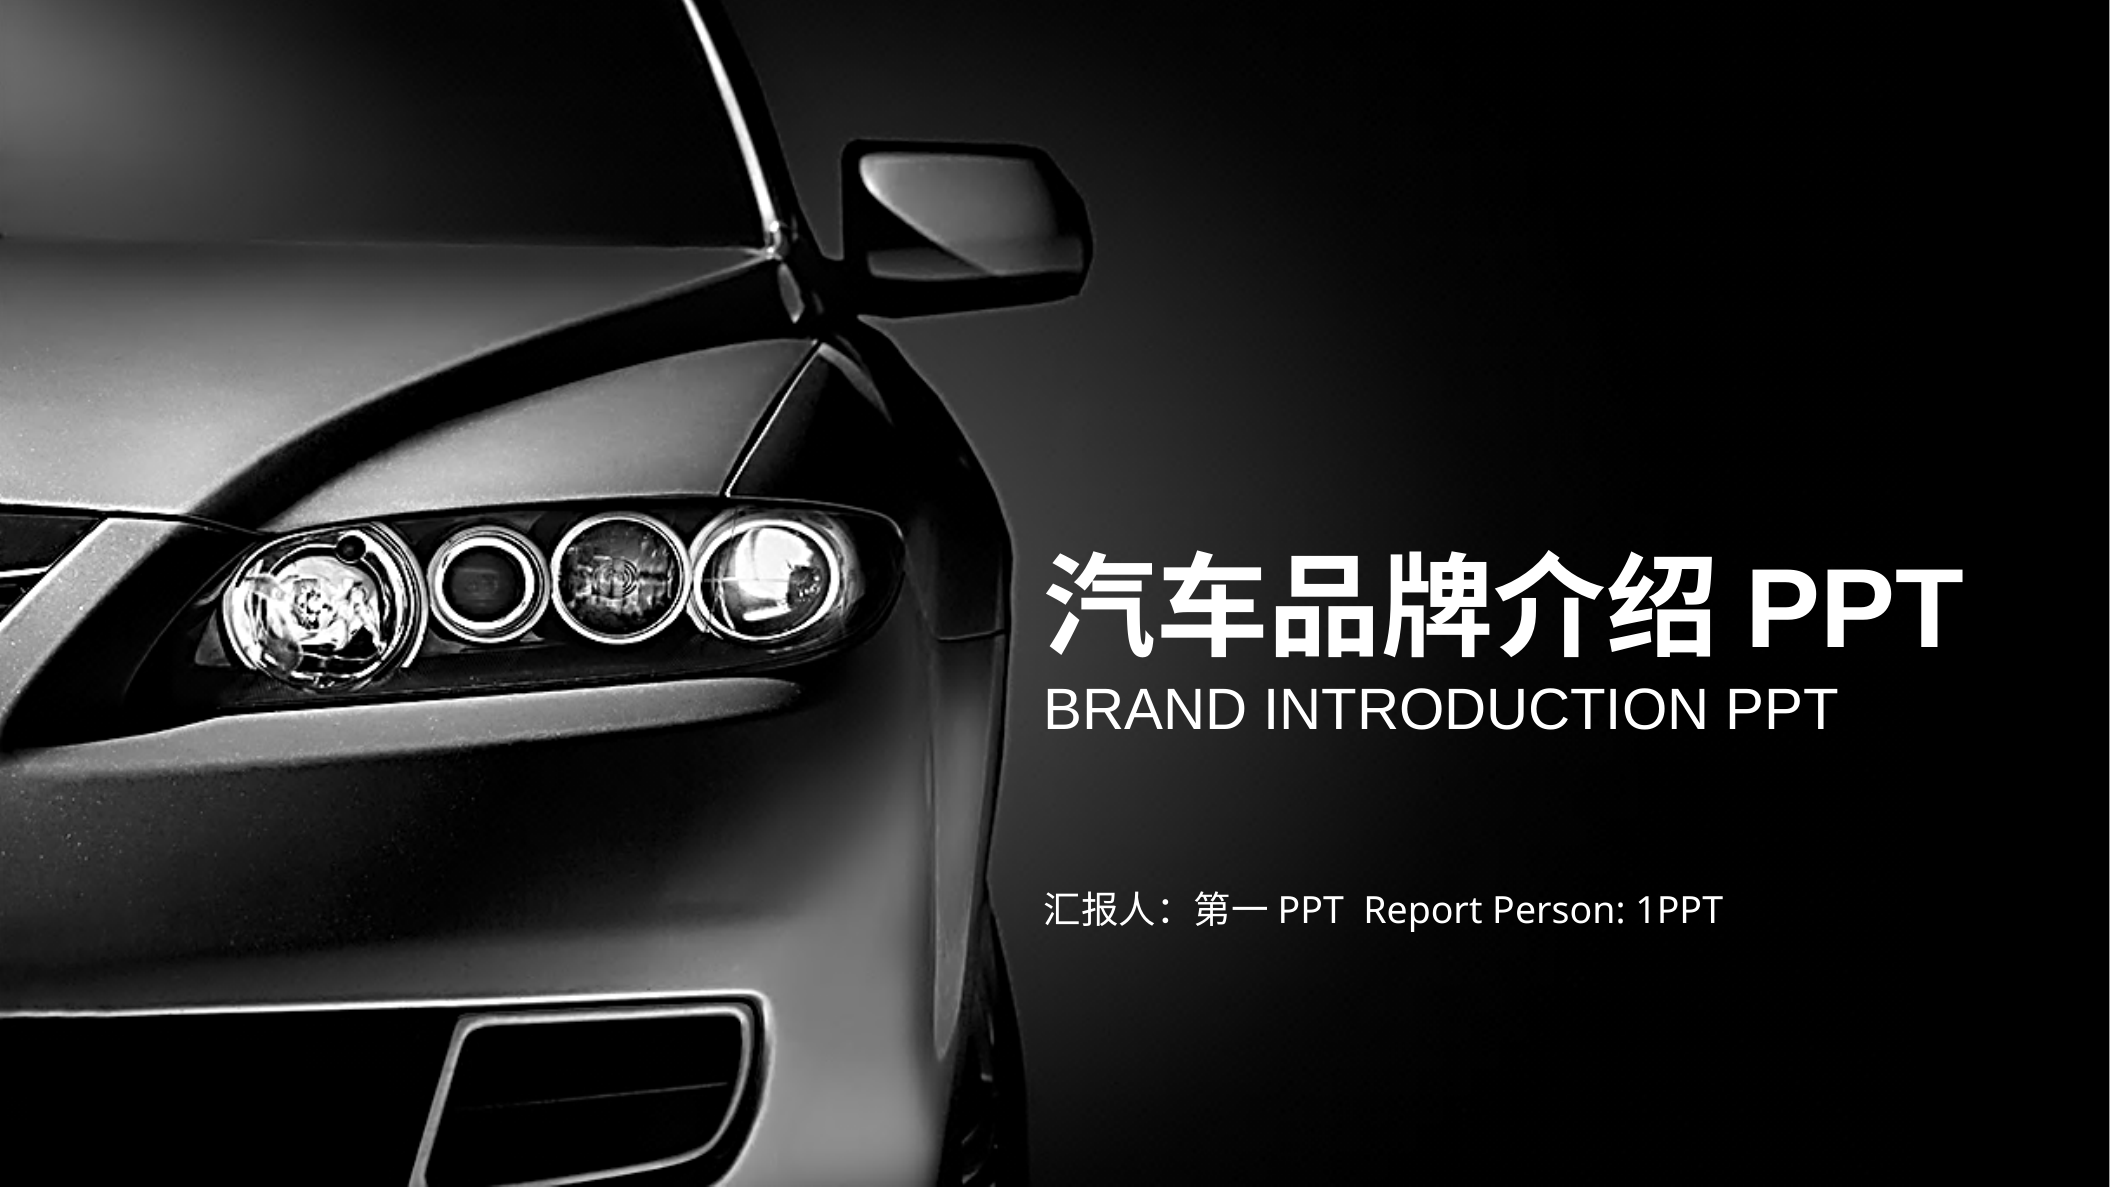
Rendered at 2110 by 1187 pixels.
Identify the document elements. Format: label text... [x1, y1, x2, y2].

text_box 汇报人：第一PPT Report Person: 1PPT [1043, 886, 1987, 932]
text_box [0, 0, 2110, 1187]
text_box BRAND INTRODUCTION PPT [1043, 671, 1913, 741]
text_box 汽车品牌介绍PPT [1043, 535, 1987, 671]
